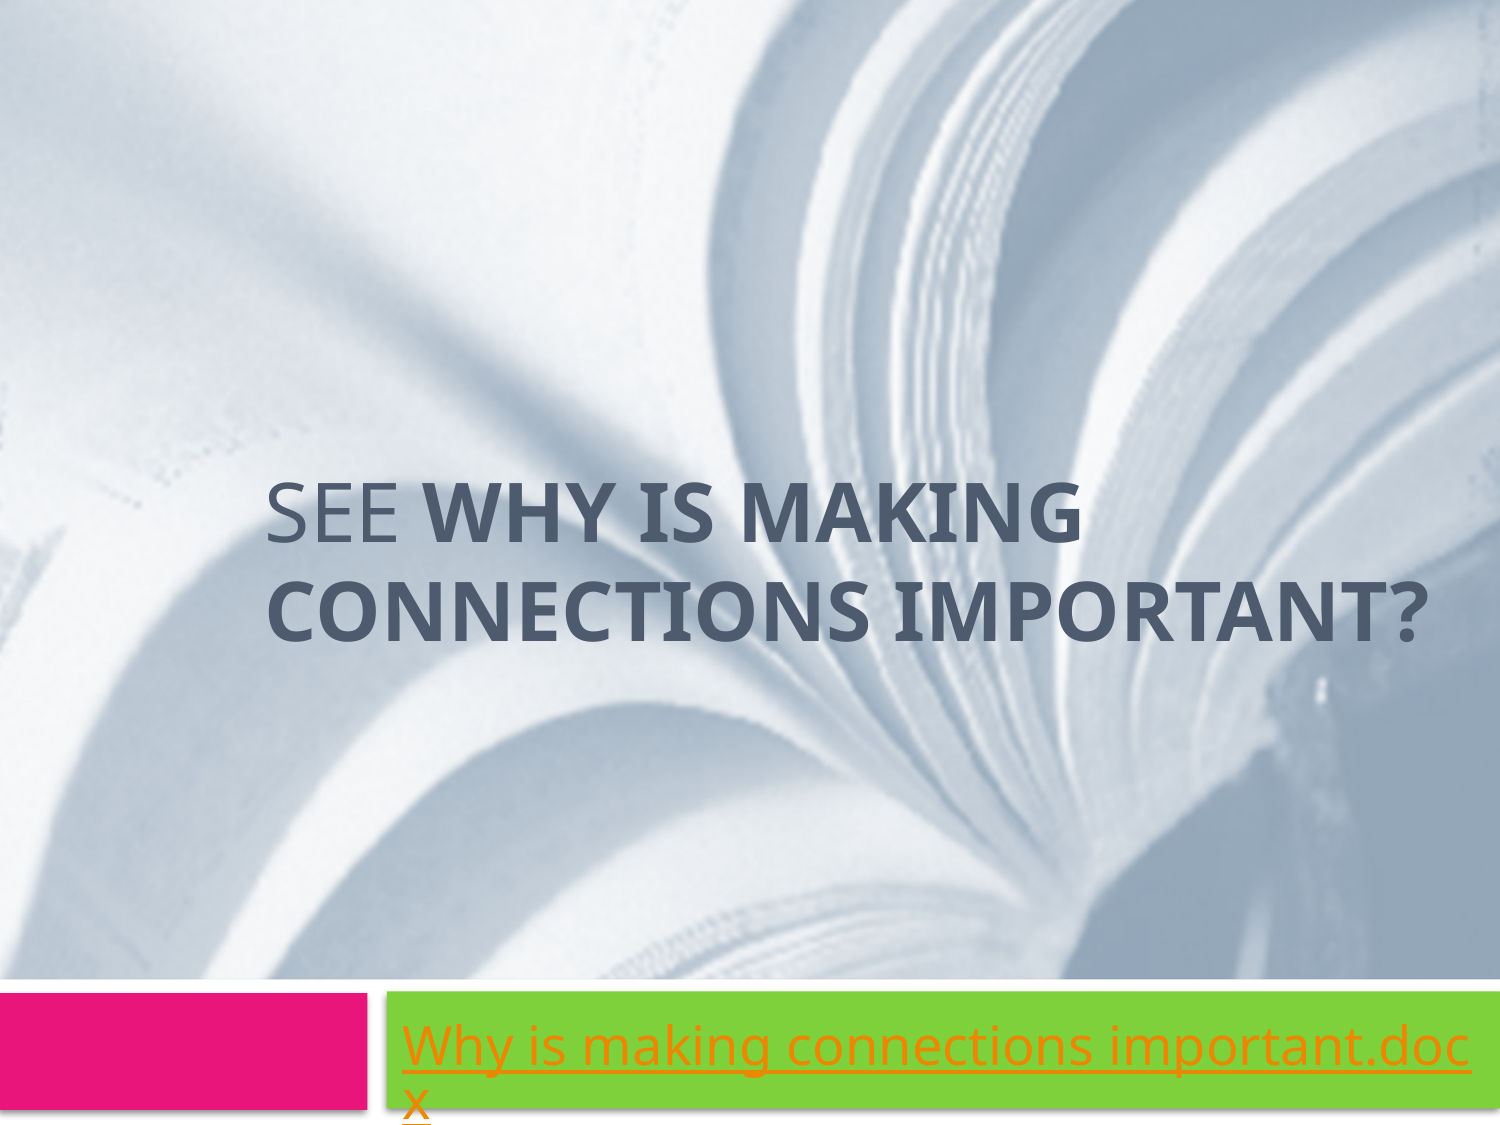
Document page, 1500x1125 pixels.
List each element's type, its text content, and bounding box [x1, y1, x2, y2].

subtitle Why is making connections important.docx [387, 992, 1488, 1105]
title See Why is making connections important? [249, 437, 1450, 963]
